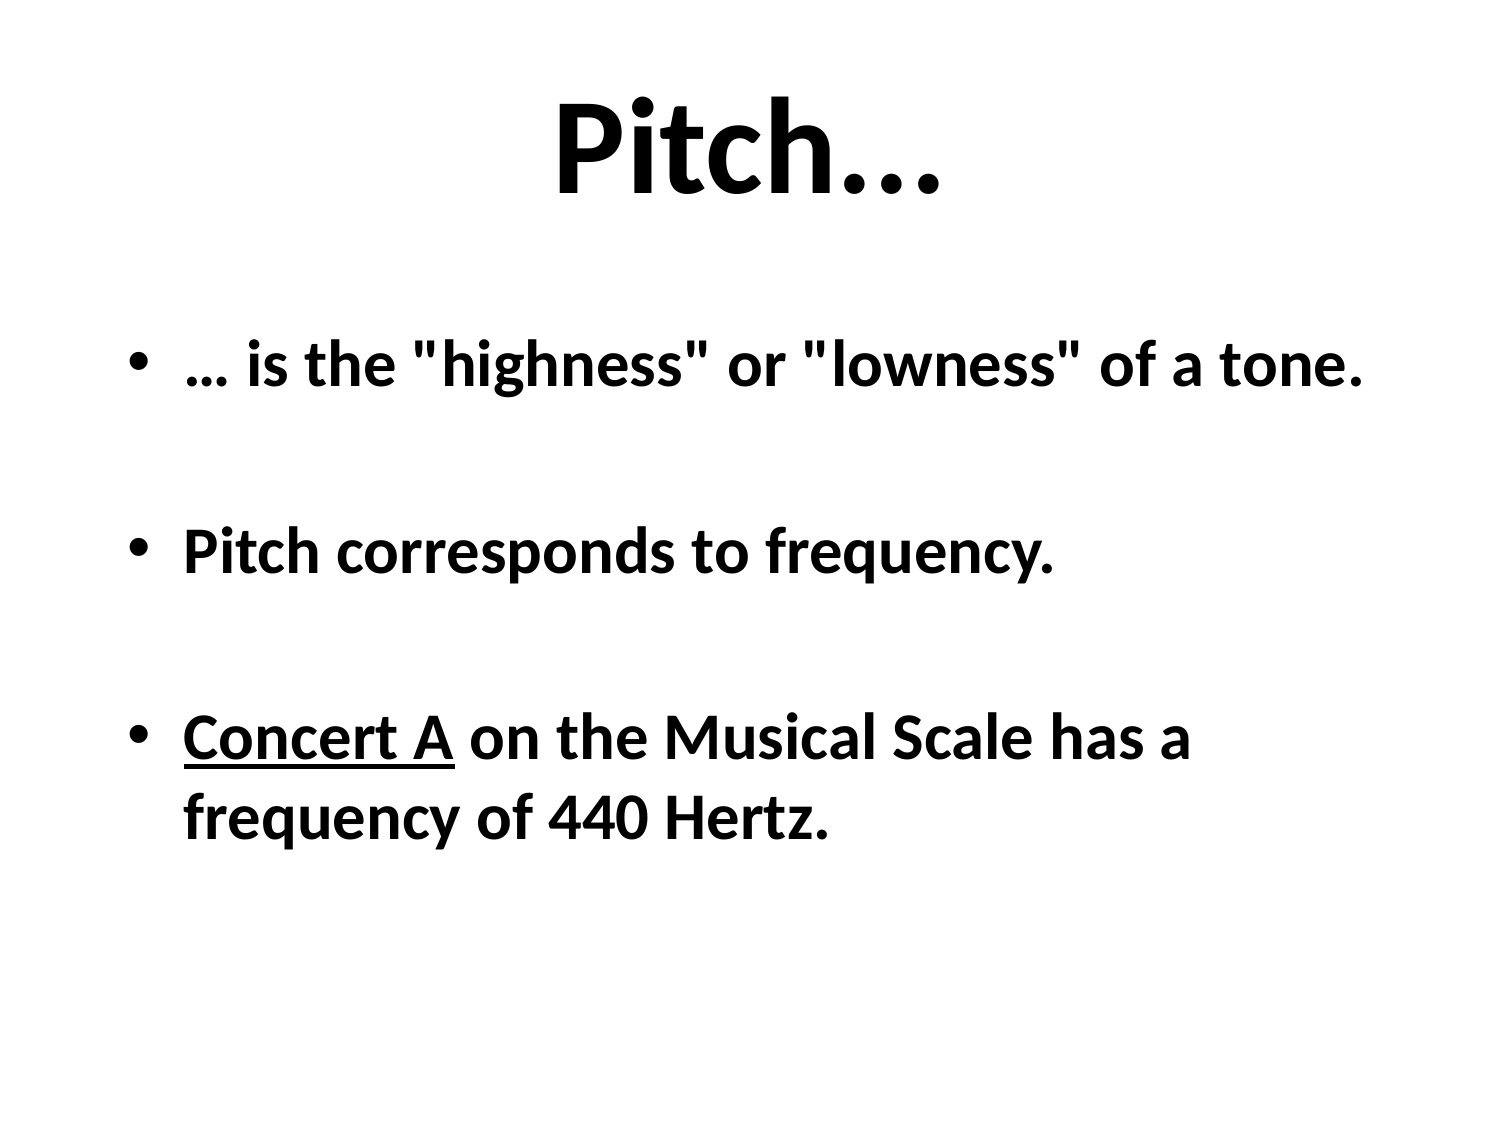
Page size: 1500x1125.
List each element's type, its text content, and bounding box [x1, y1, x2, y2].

list … is the "highness" or "lowness" of a tone. Pitch corresponds to frequency. Concert A on the Musical Scale has a frequency of 440 Hertz. [112, 312, 1500, 988]
title Pitch... [75, 45, 1425, 233]
